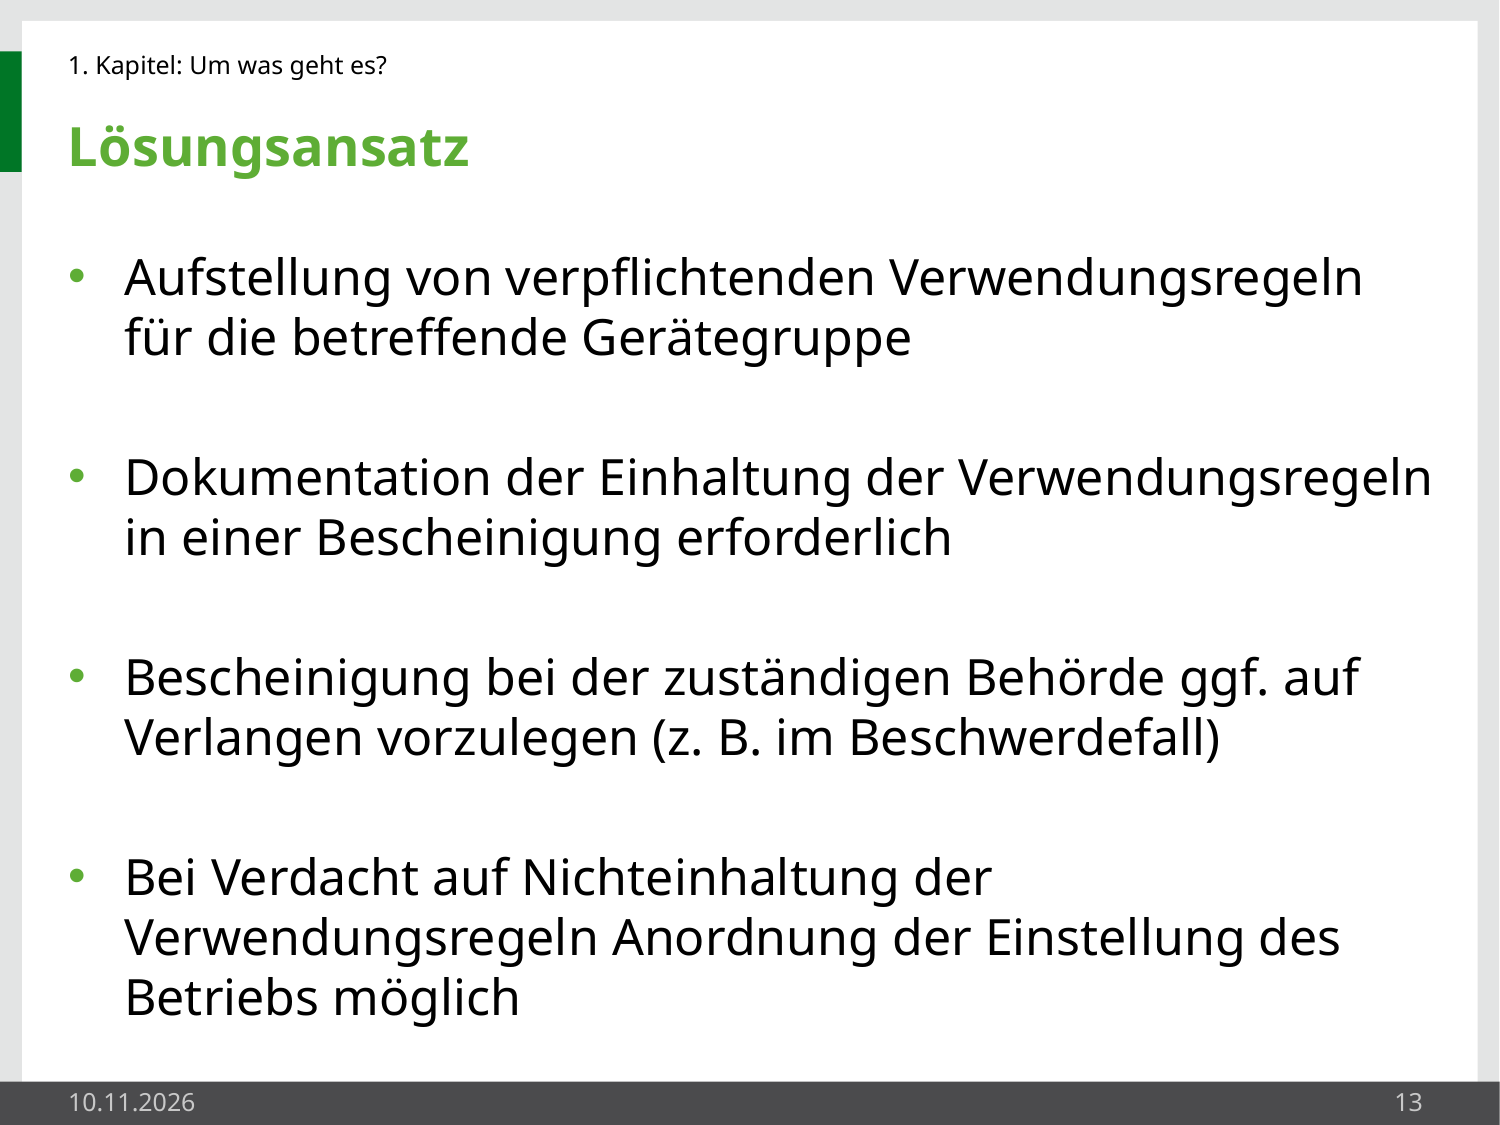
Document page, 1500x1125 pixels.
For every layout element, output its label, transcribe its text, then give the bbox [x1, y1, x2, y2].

title Lösungsansatz [67, 77, 1427, 178]
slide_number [68, 1082, 231, 1125]
list Aufstellung von verpflichtenden Verwendungsregeln für die betreffende Gerätegruppe Dokumentation der Einhaltung der Verwendungsregeln in einer Bescheinigung erforderlich Bescheinigung bei der zuständigen Behörde ggf. auf Verlangen vorzulegen (z. B. im Beschwerdefall) Bei Verdacht auf Nichteinhaltung der Verwendungsregeln Anordnung der Einstellung des Betriebs möglich [68, 245, 1436, 1047]
slide_number 13 [1331, 1082, 1423, 1125]
list 1. Kapitel: Um was geht es? [67, 49, 1415, 88]
